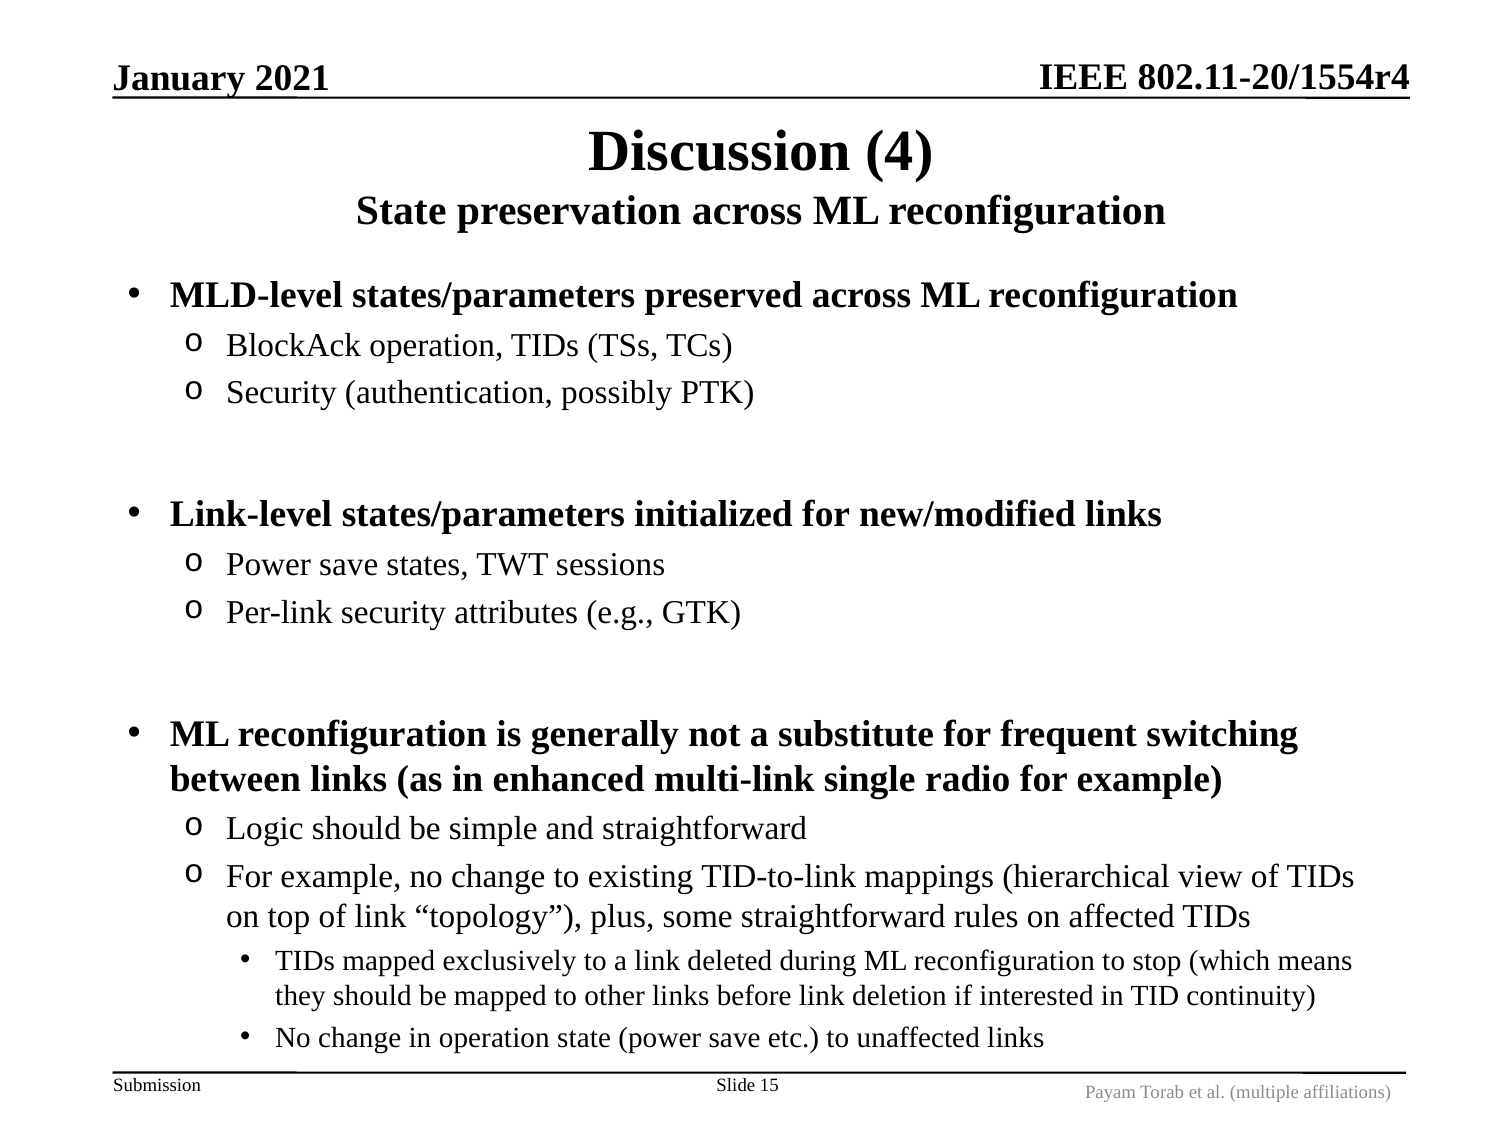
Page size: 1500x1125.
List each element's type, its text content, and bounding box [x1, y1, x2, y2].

title Discussion (4) State preservation across ML reconfiguration [112, 97, 1411, 248]
list MLD-level states/parameters preserved across ML reconfiguration BlockAck operation, TIDs (TSs, TCs) Security (authentication, possibly PTK) Link-level states/parameters initialized for new/modified links Power save states, TWT sessions Per-link security attributes (e.g., GTK) ML reconfiguration is generally not a substitute for frequent switching between links (as in enhanced multi-link single radio for example) Logic should be simple and straightforward For example, no change to existing TID-to-link mappings (hierarchical view of TIDs on top of link “topology”), plus, some straightforward rules on affected TIDs TIDs mapped exclusively to a link deleted during ML reconfiguration to stop (which means they should be mapped to other links before link deletion if interested in TID continuity) No change in operation state (power save etc.) to unaffected links [112, 262, 1411, 1073]
footer Payam Torab et al. (multiple affiliations) [877, 1072, 1407, 1110]
slide_number Slide 15 [702, 1072, 793, 1111]
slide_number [112, 52, 563, 90]
